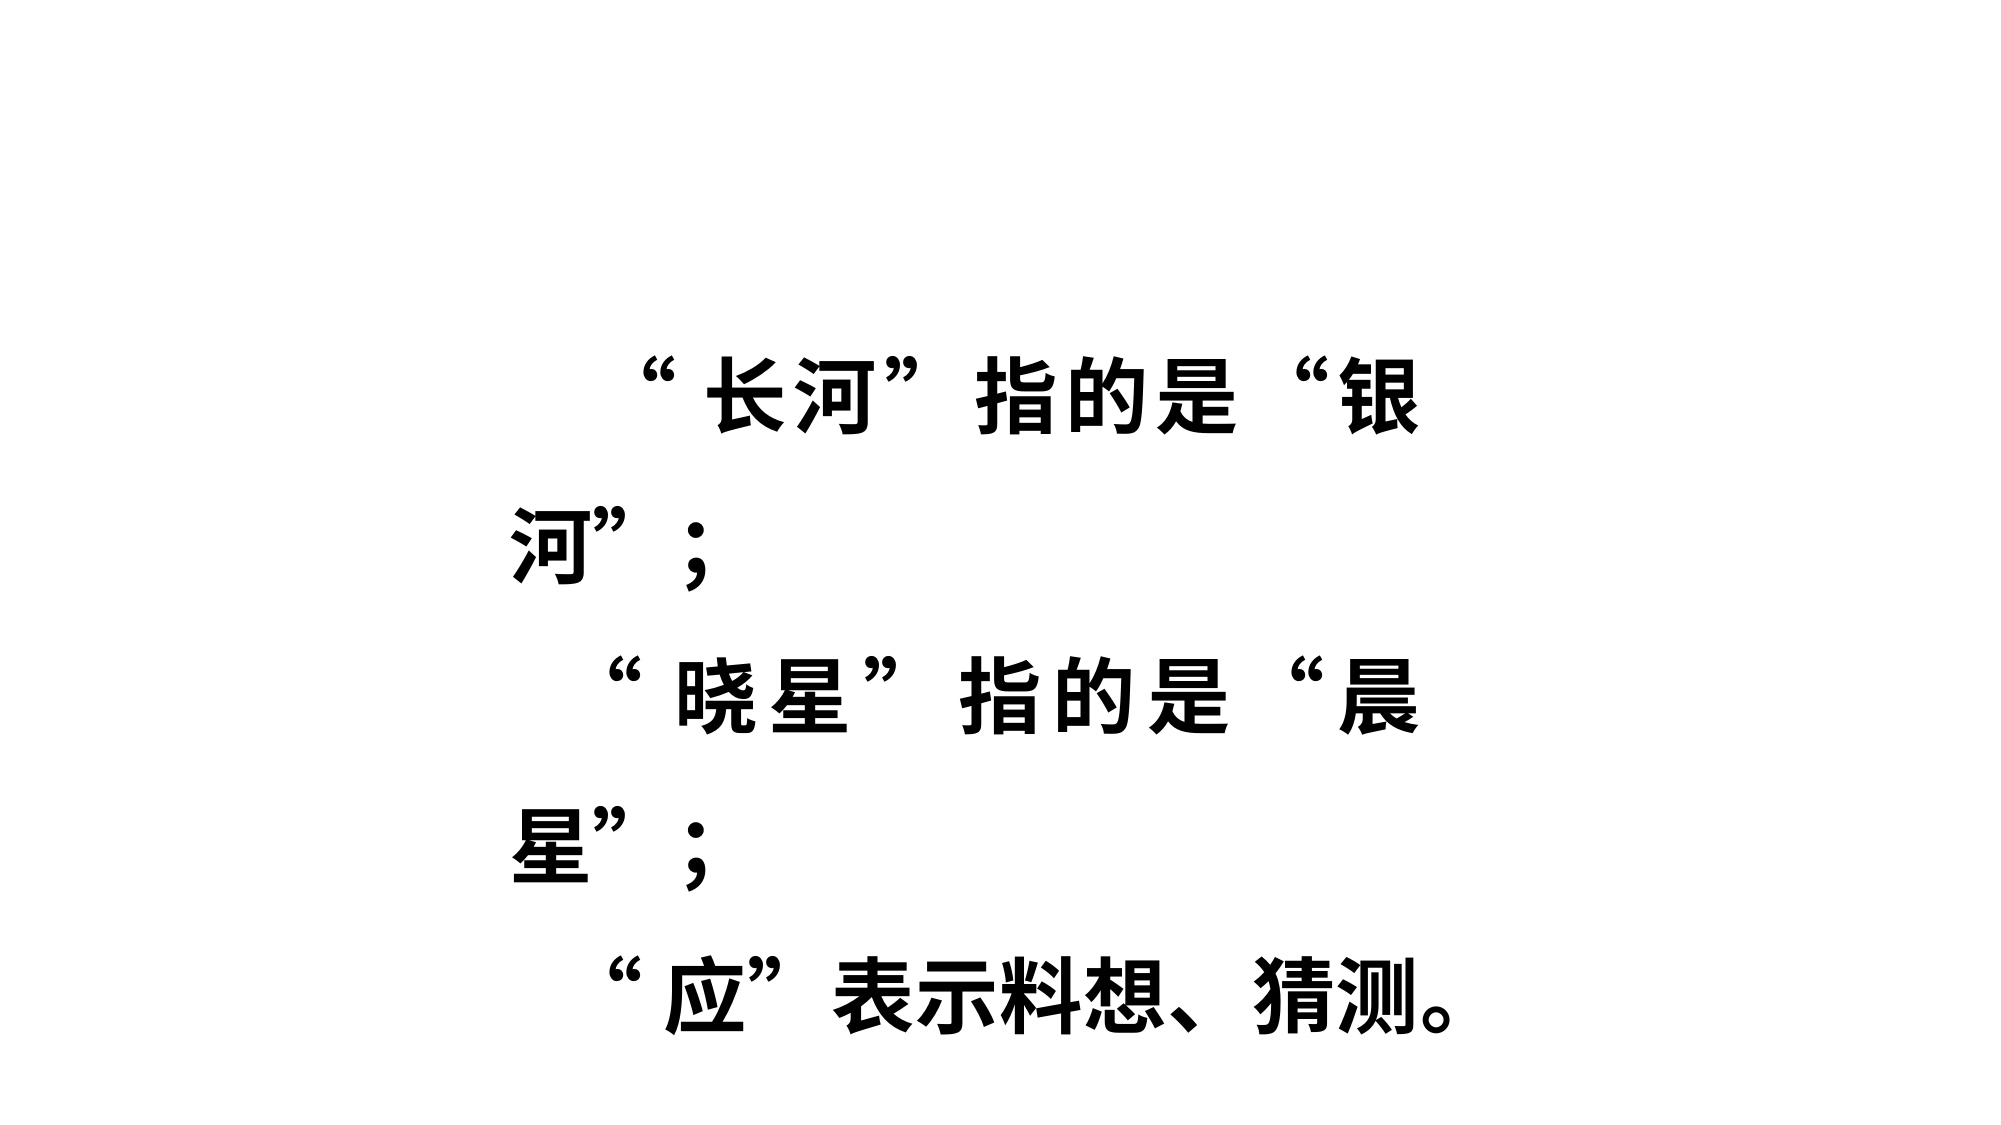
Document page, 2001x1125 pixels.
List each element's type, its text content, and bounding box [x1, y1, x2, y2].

text_box “长河”指的是“银河”； “晓星”指的是“晨星”； “应”表示料想、猜测。 [494, 287, 1435, 1052]
